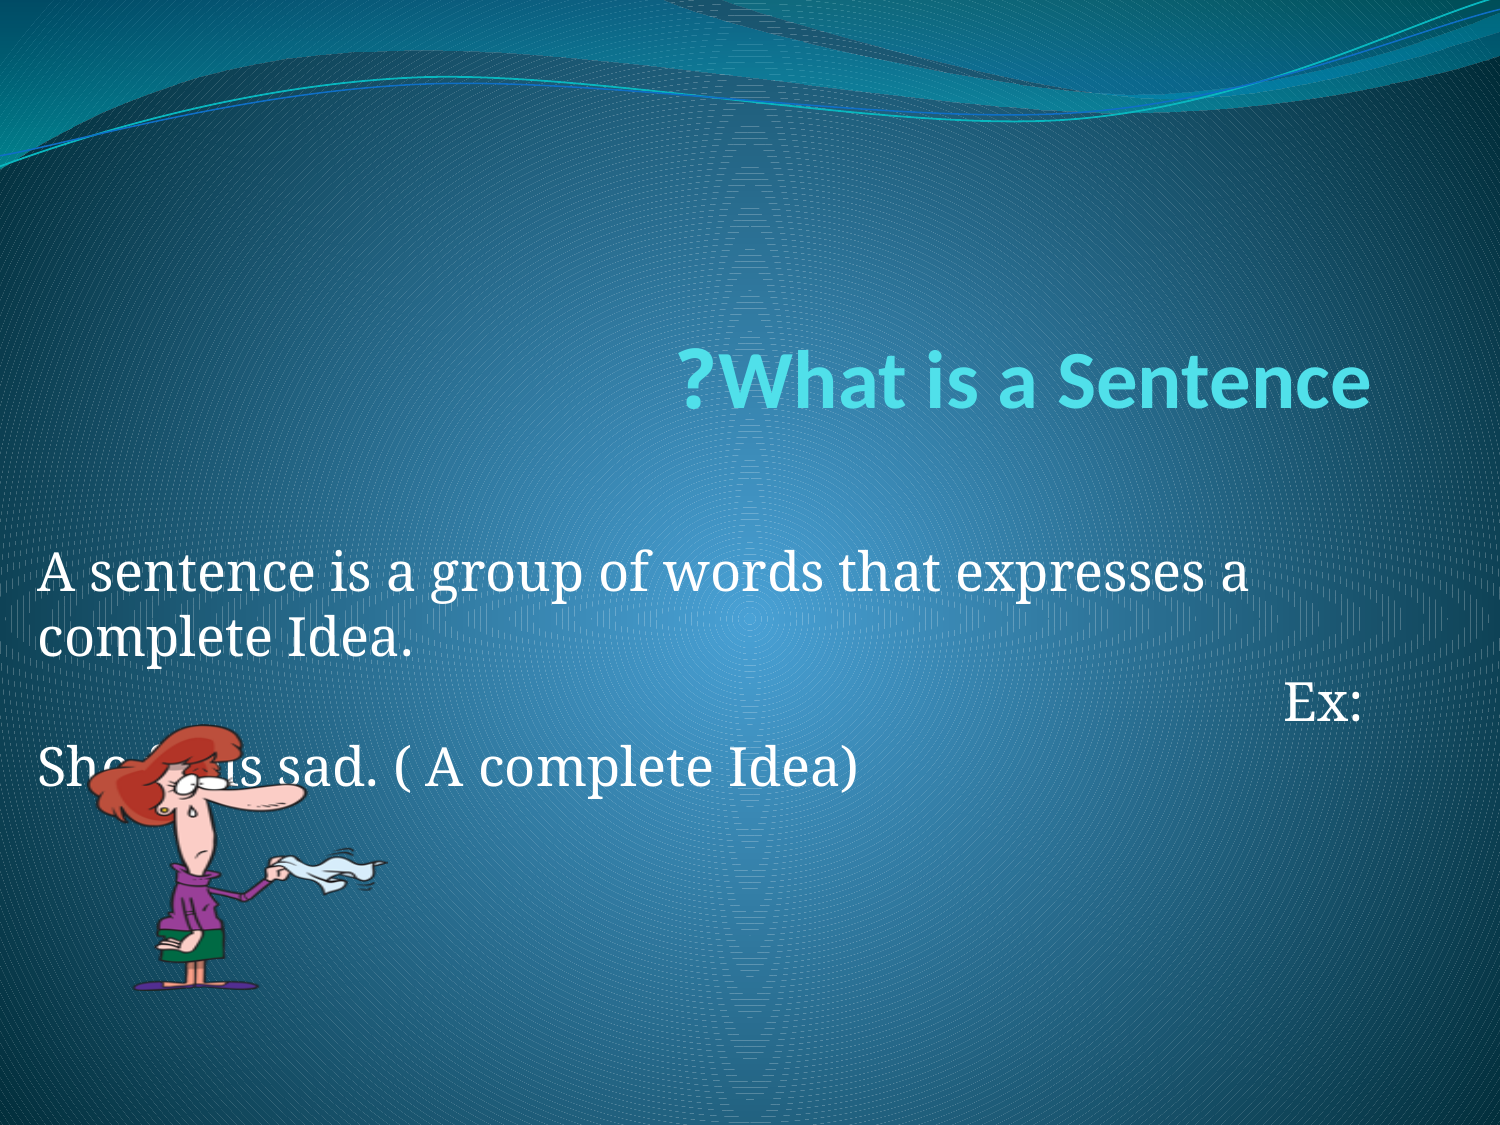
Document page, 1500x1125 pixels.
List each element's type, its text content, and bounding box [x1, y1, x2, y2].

picture [87, 724, 388, 991]
title What is a Sentence? [87, 224, 1376, 525]
subtitle A sentence is a group of words that expresses a complete Idea. Ex: She feels sad. ( A complete Idea) [37, 529, 1376, 1063]
